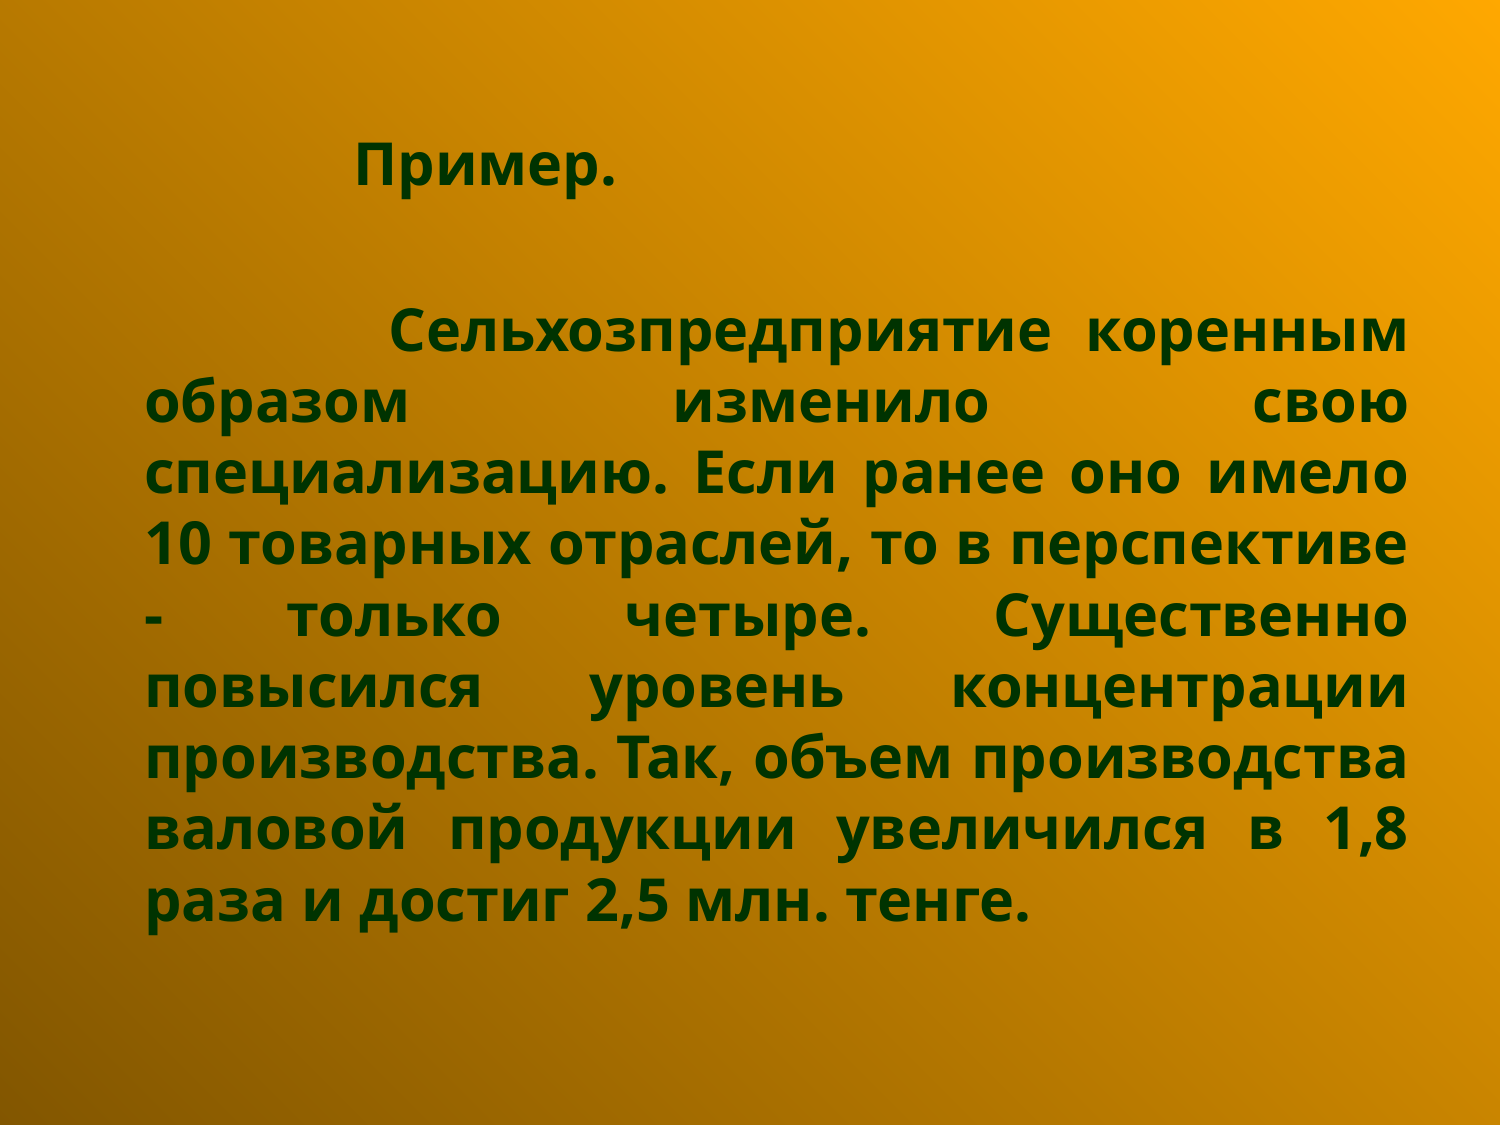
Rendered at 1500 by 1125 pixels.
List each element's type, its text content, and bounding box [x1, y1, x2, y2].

list Пример. Сельхозпредприятие коренным образом изменило свою специализацию. Если ранее оно имело 10 товарных отраслей, то в перспективе - только четыре. Существенно повысился уровень концентрации производства. Так, объем производства валовой продукции увеличился в 1,8 раза и достиг 2,5 млн. тенге. [75, 35, 1425, 1005]
